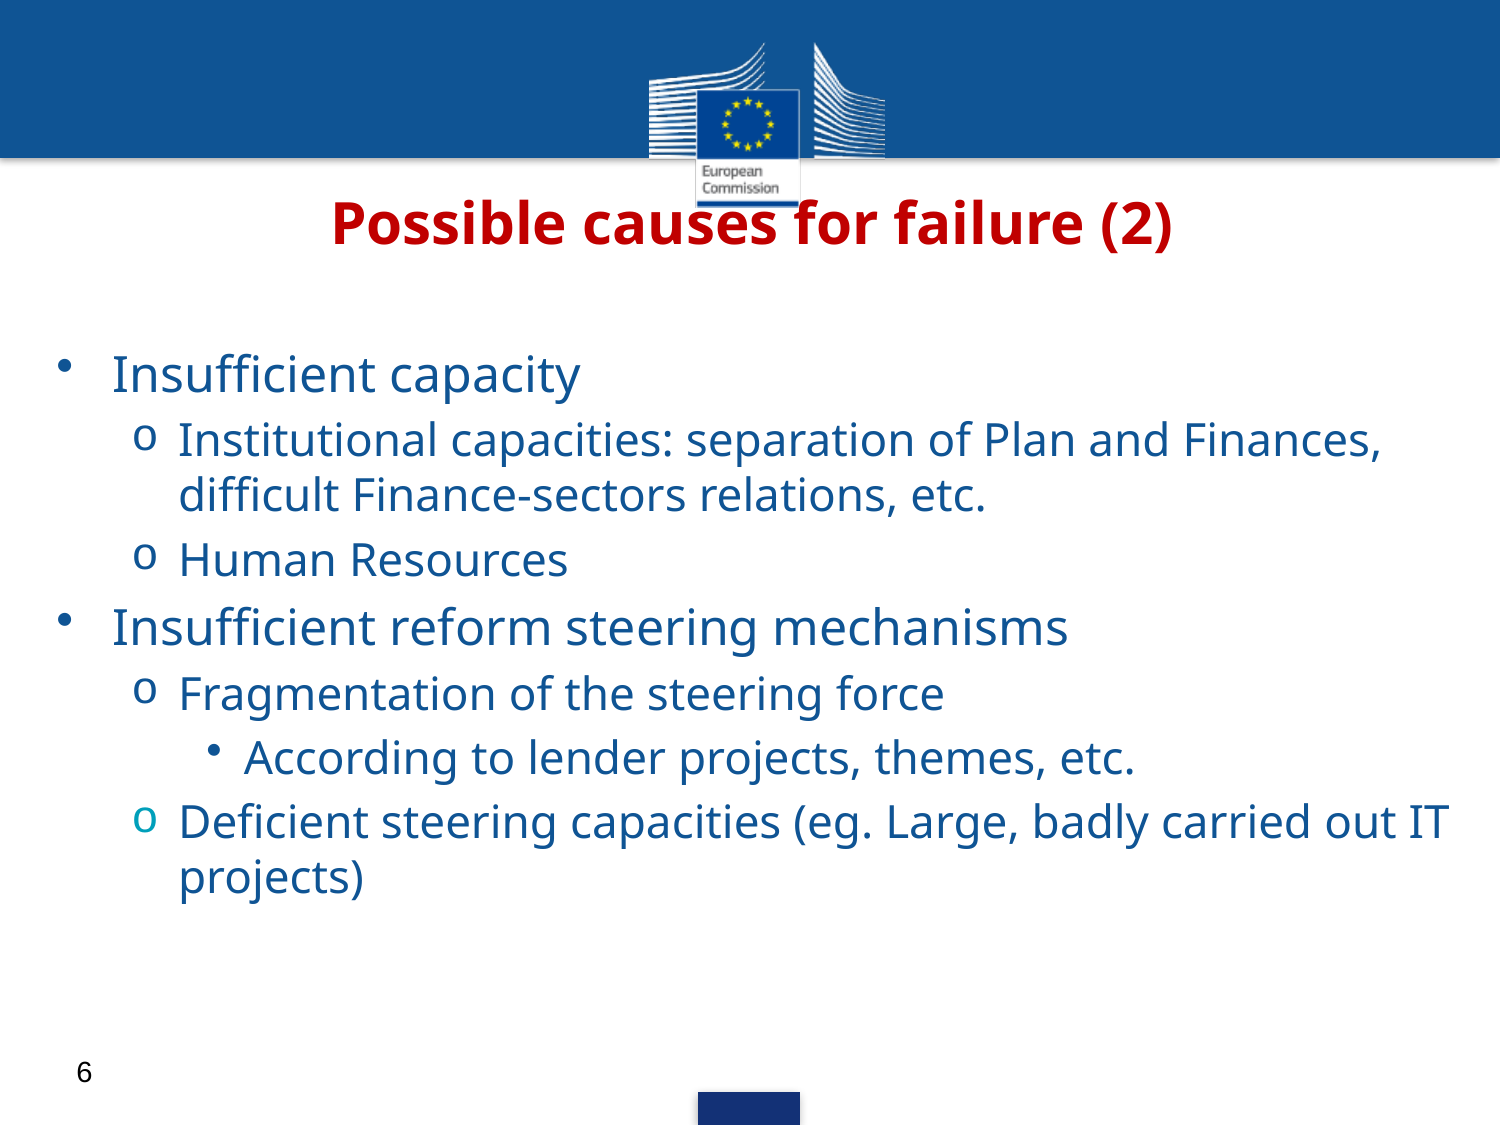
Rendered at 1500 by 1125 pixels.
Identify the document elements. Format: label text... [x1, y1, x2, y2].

list Insufficient capacity Institutional capacities: separation of Plan and Finances, difficult Finance-sectors relations, etc. Human Resources Insufficient reform steering mechanisms Fragmentation of the steering force According to lender projects, themes, etc. Deficient steering capacities (eg. Large, badly carried out IT projects) [41, 269, 1500, 988]
picture [649, 42, 885, 172]
title Possible causes for failure (2) [76, 172, 1427, 270]
slide_number 6 [0, 1045, 108, 1124]
